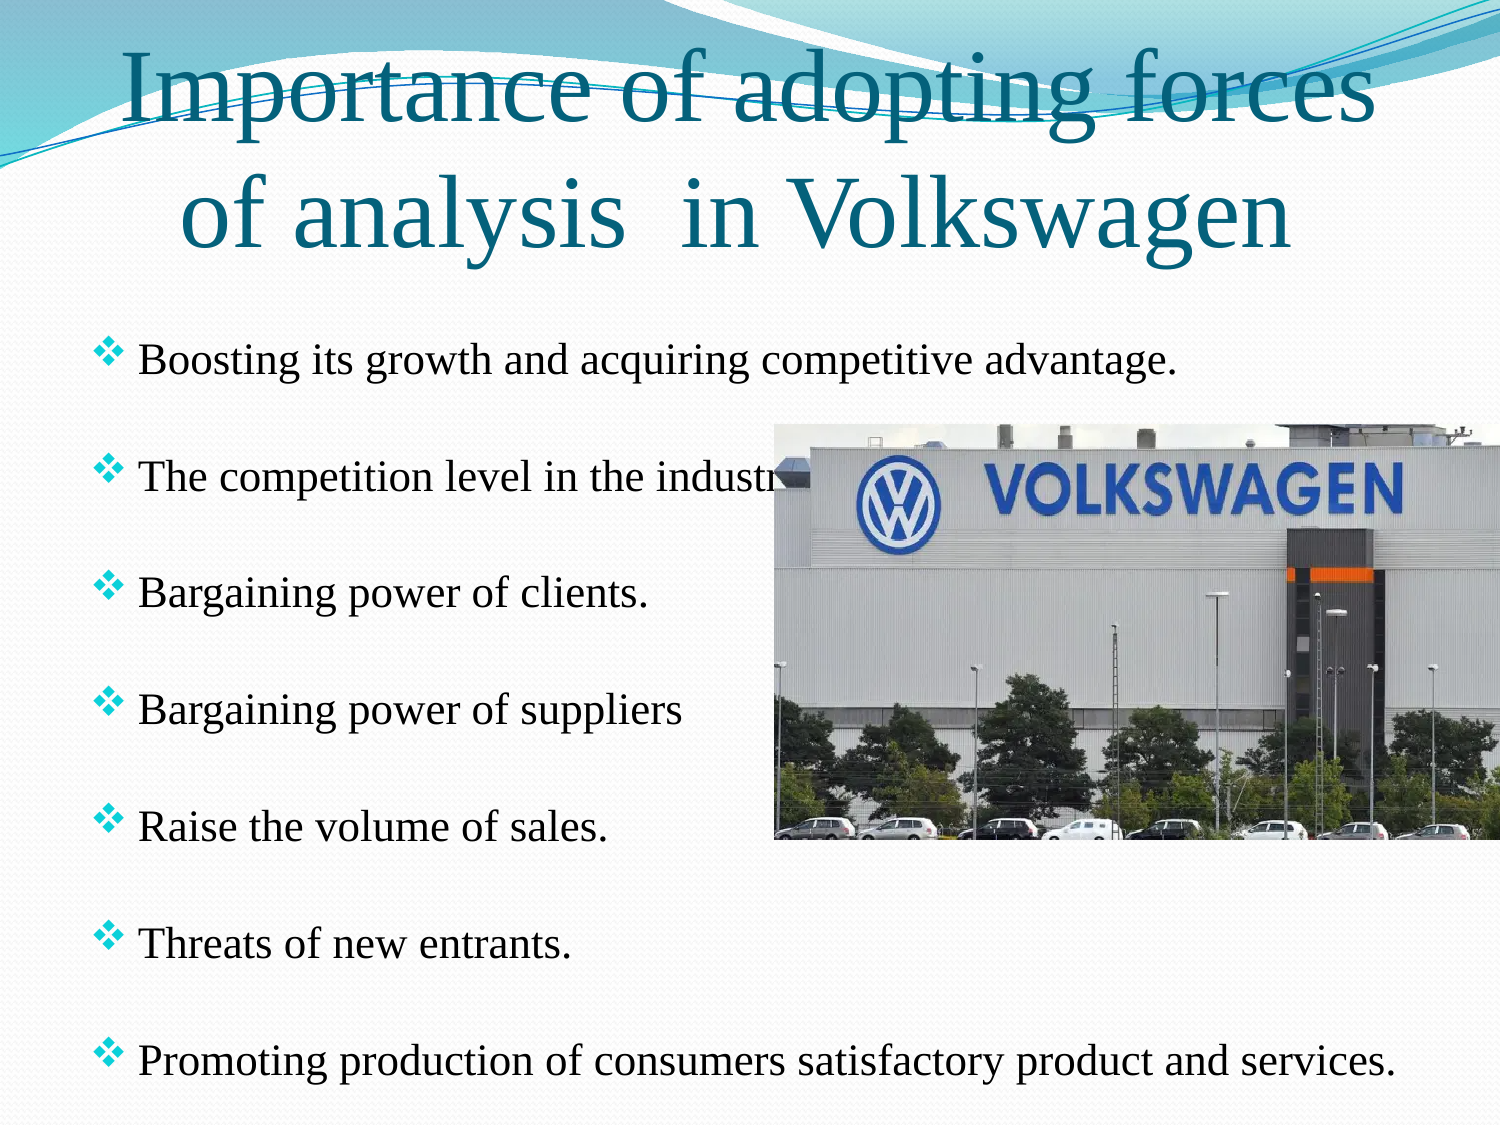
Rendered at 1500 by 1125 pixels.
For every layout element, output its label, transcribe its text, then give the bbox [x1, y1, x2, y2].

list Boosting its growth and acquiring competitive advantage. The competition level in the industry. Bargaining power of clients. Bargaining power of suppliers Raise the volume of sales. Threats of new entrants. Promoting production of consumers satisfactory product and services. [75, 267, 1425, 1124]
title Importance of adopting forces of analysis in Volkswagen [75, 2, 1425, 267]
picture [774, 424, 1500, 841]
